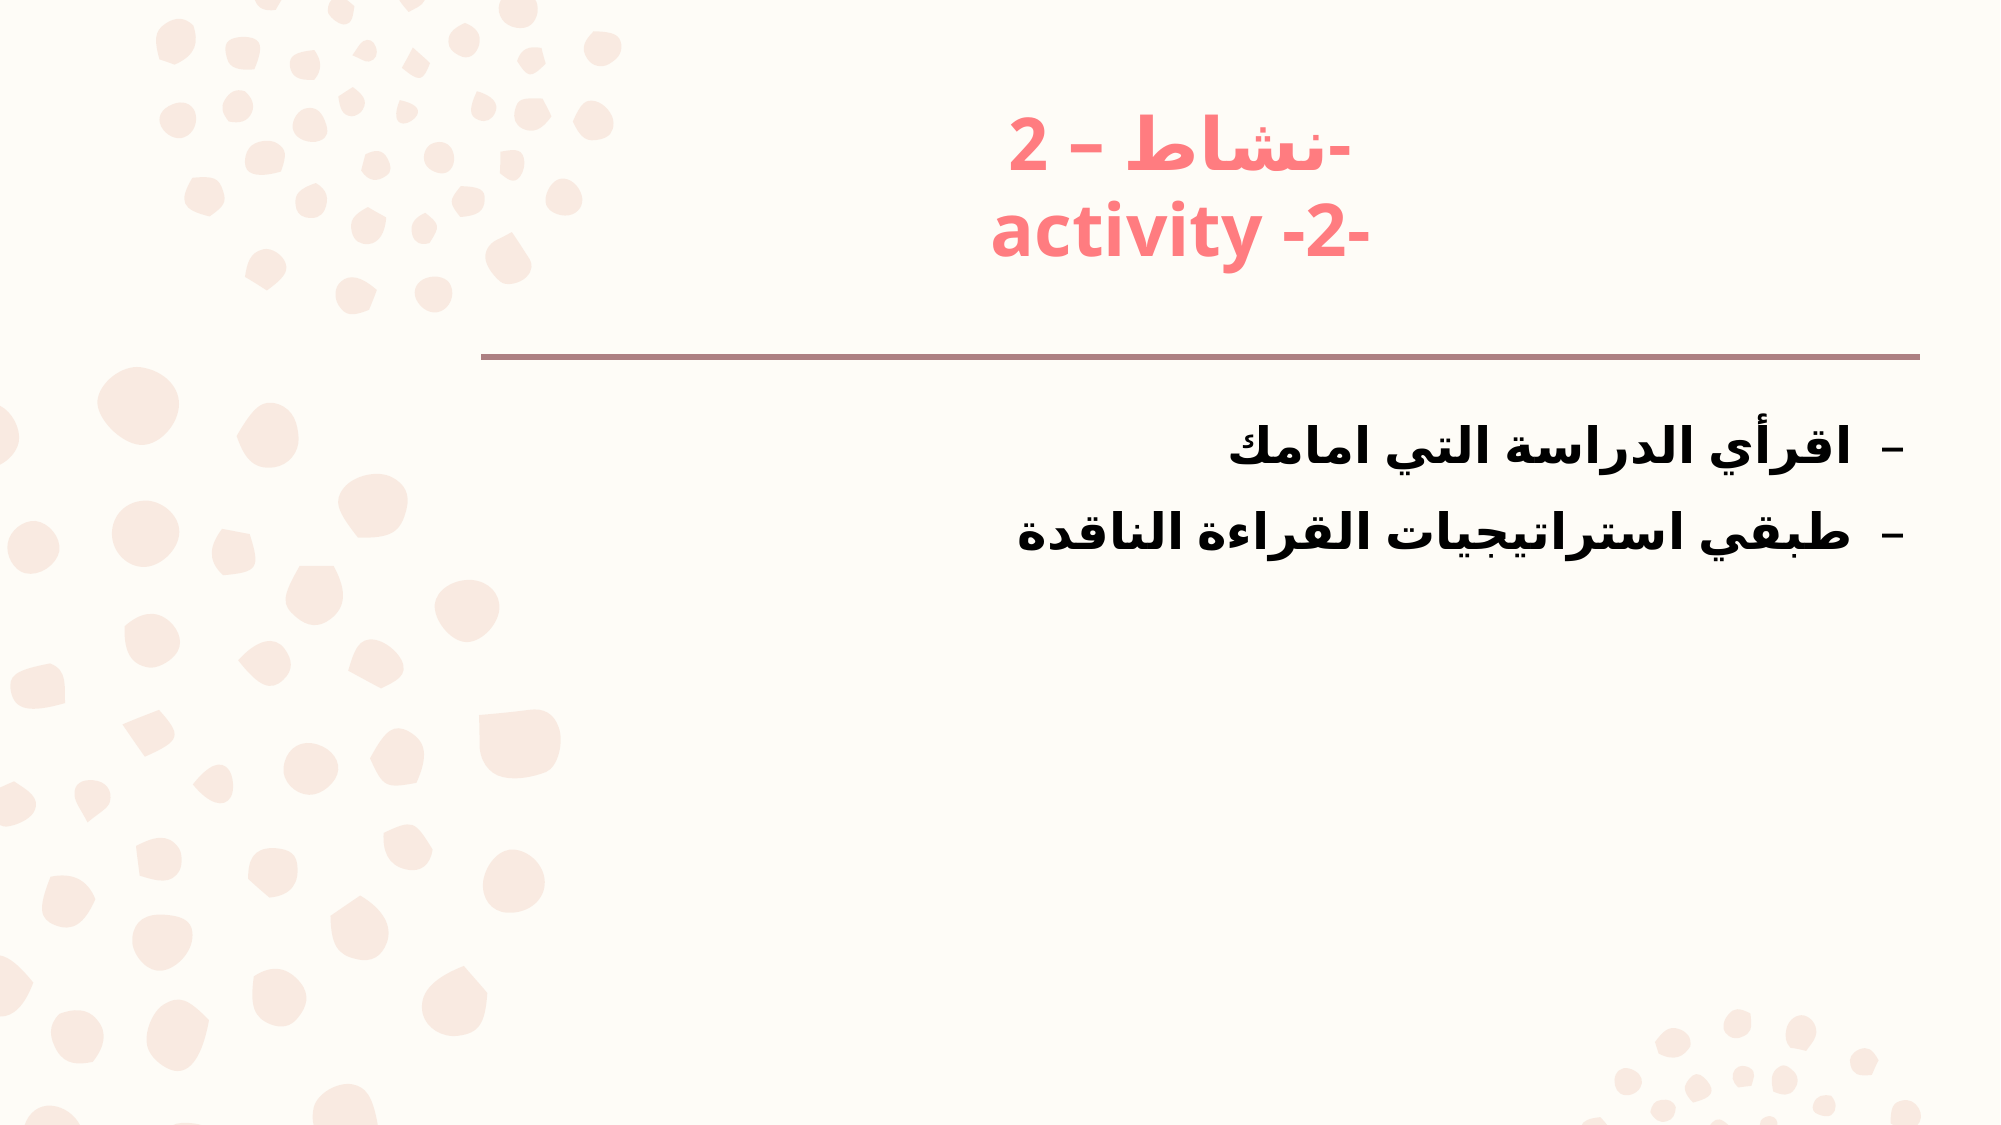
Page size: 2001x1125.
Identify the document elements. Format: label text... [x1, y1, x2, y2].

list اقرأي الدراسة التي امامك طبقي استراتيجيات القراءة الناقدة [481, 399, 1920, 999]
title نشاط – 2- activity -2- [460, 93, 1920, 350]
